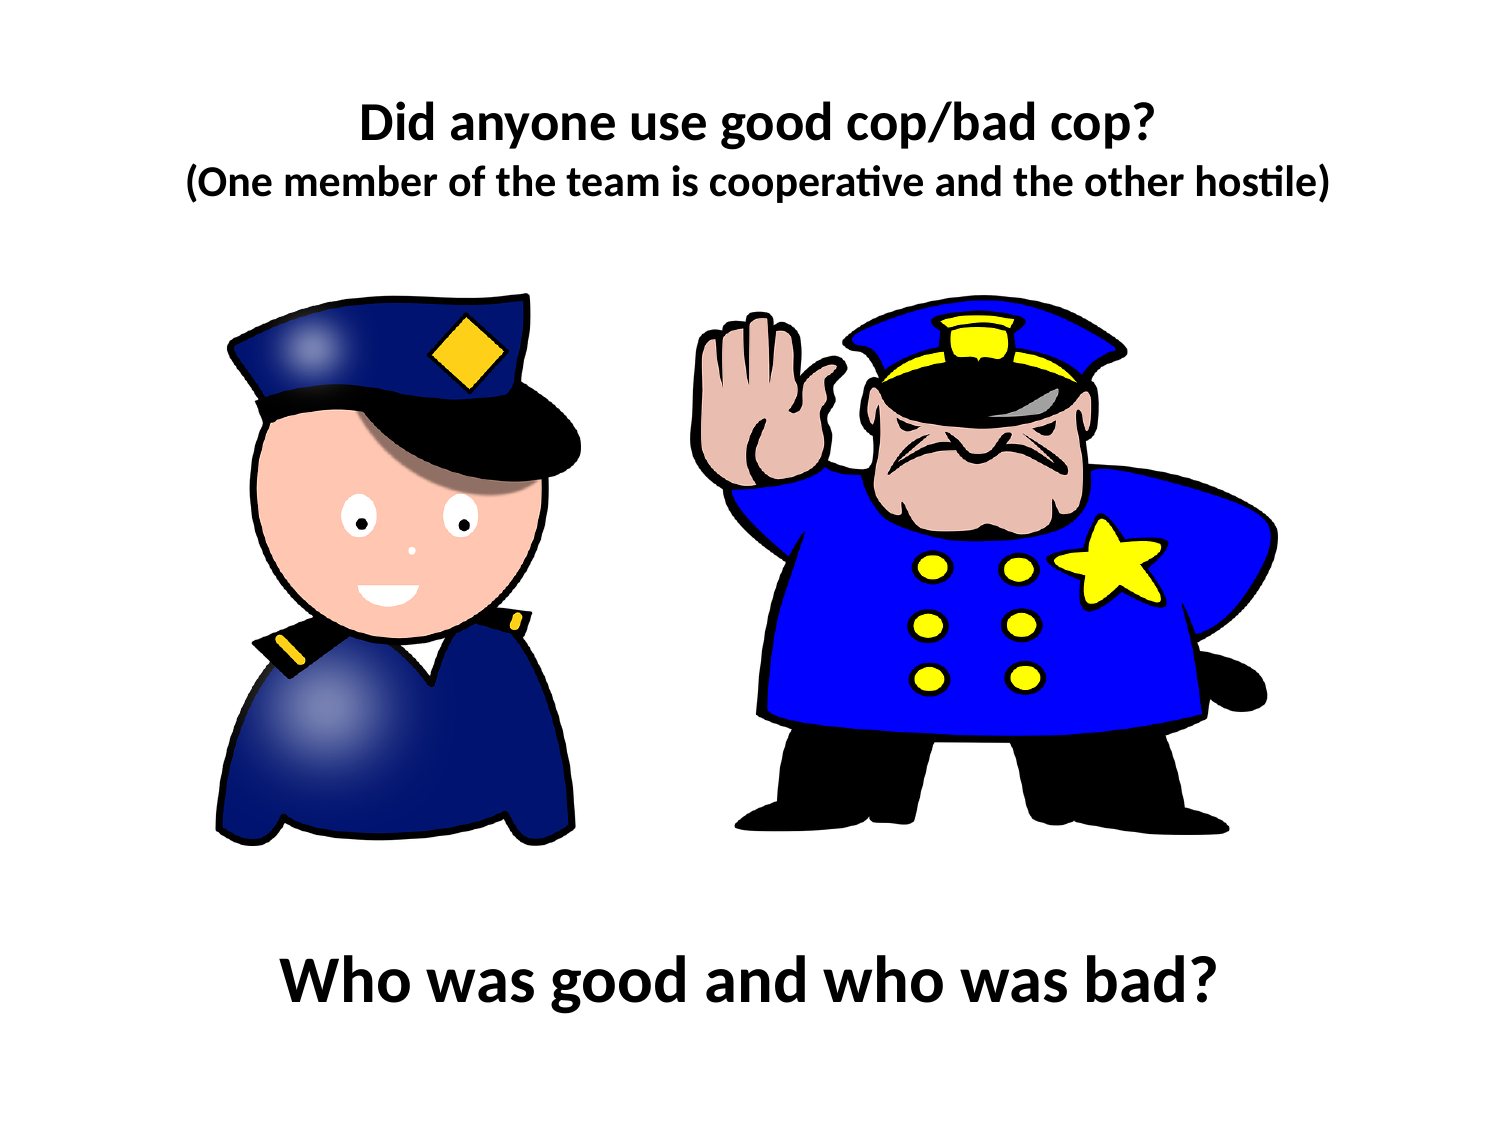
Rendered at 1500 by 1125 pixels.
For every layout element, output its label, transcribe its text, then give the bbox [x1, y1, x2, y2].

title Did anyone use good cop/bad cop? (One member of the team is cooperative and the other hostile) [0, 78, 1500, 266]
list Who was good and who was bad? [75, 928, 1425, 1125]
picture [194, 284, 581, 847]
picture [690, 295, 1278, 835]
